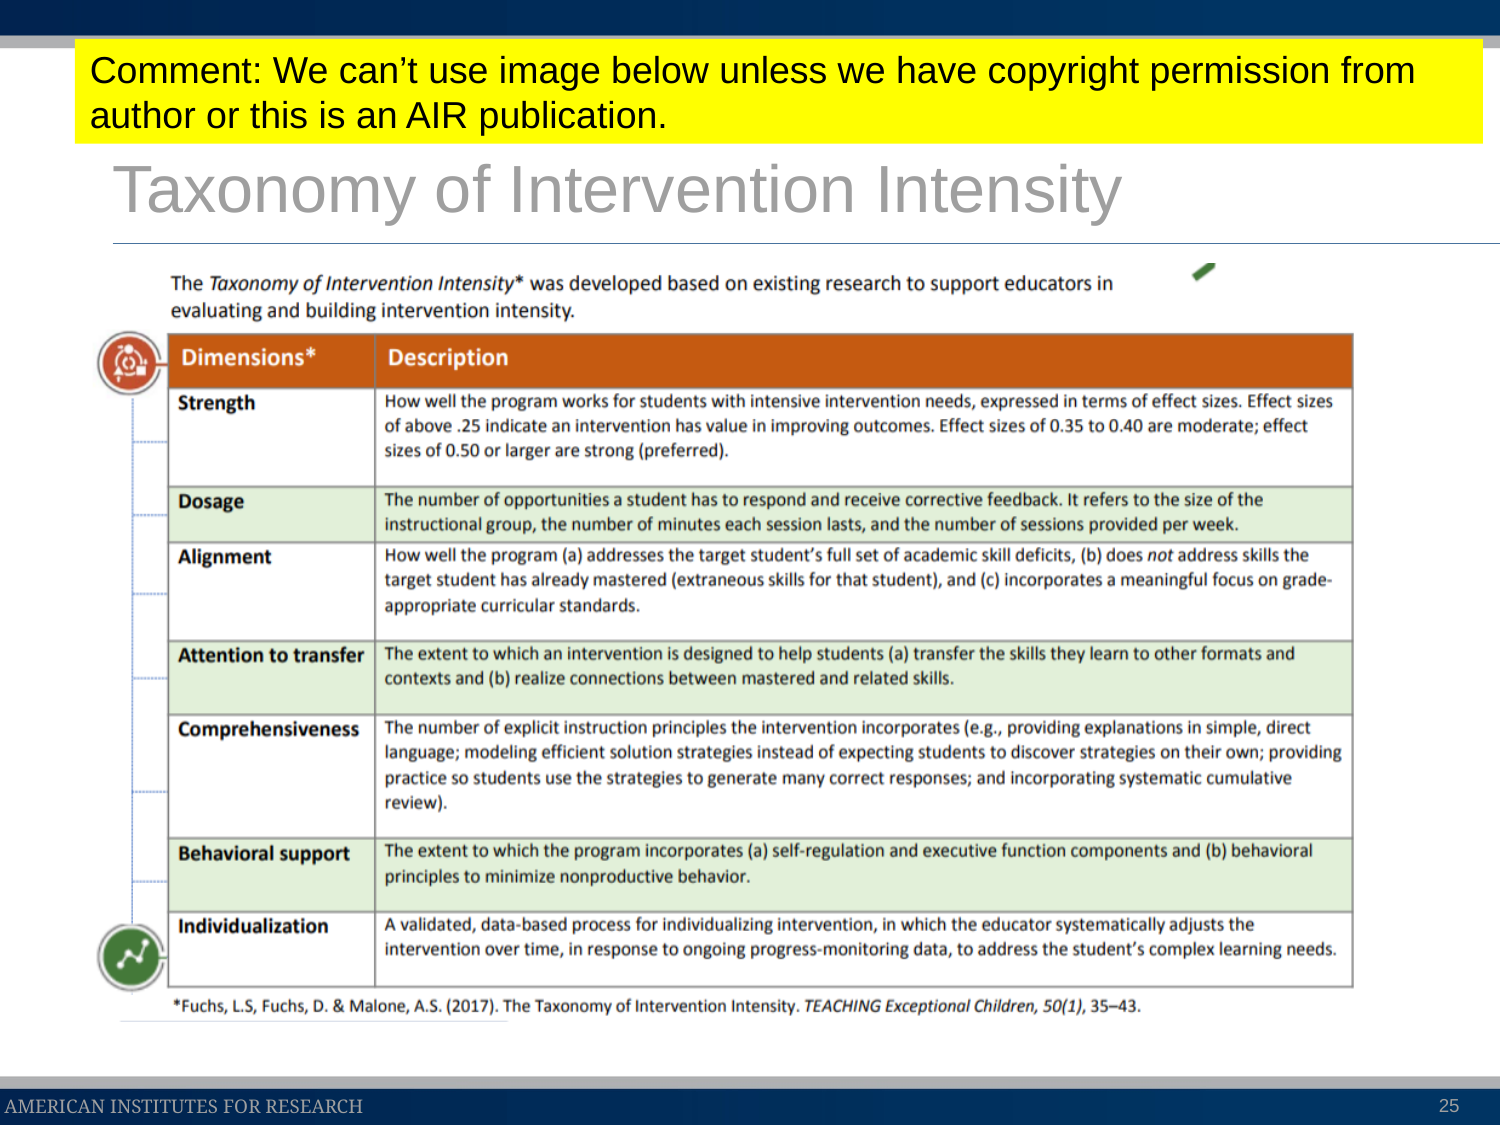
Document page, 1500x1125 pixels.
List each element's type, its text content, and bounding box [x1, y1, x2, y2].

text_box Comment: We can’t use image below unless we have copyright permission from author or this is an AIR publication. [74, 38, 1483, 144]
picture [0, 0, 1500, 1125]
title Taxonomy of Intervention Intensity [112, 144, 1463, 226]
slide_number 25 [1438, 1093, 1462, 1117]
